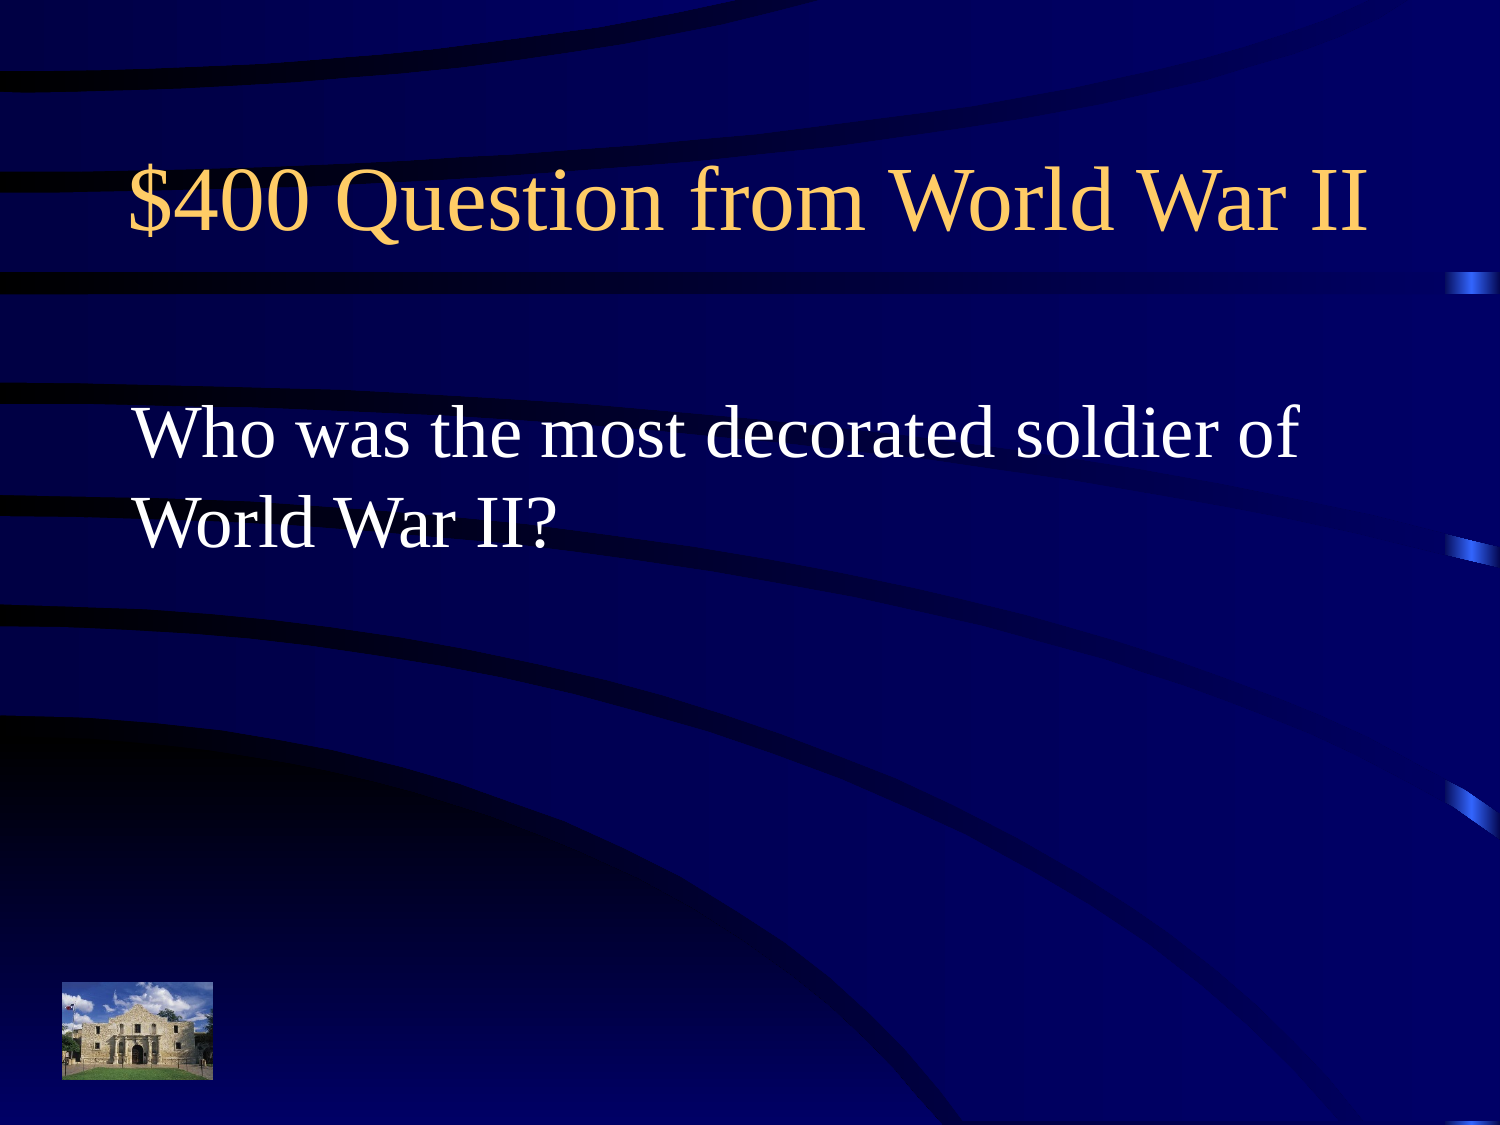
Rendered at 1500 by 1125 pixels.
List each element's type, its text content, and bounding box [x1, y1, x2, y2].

title $400 Question from World War II [112, 99, 1388, 288]
picture [62, 982, 213, 1081]
text_box Who was the most decorated soldier of World War II? [116, 374, 1388, 570]
